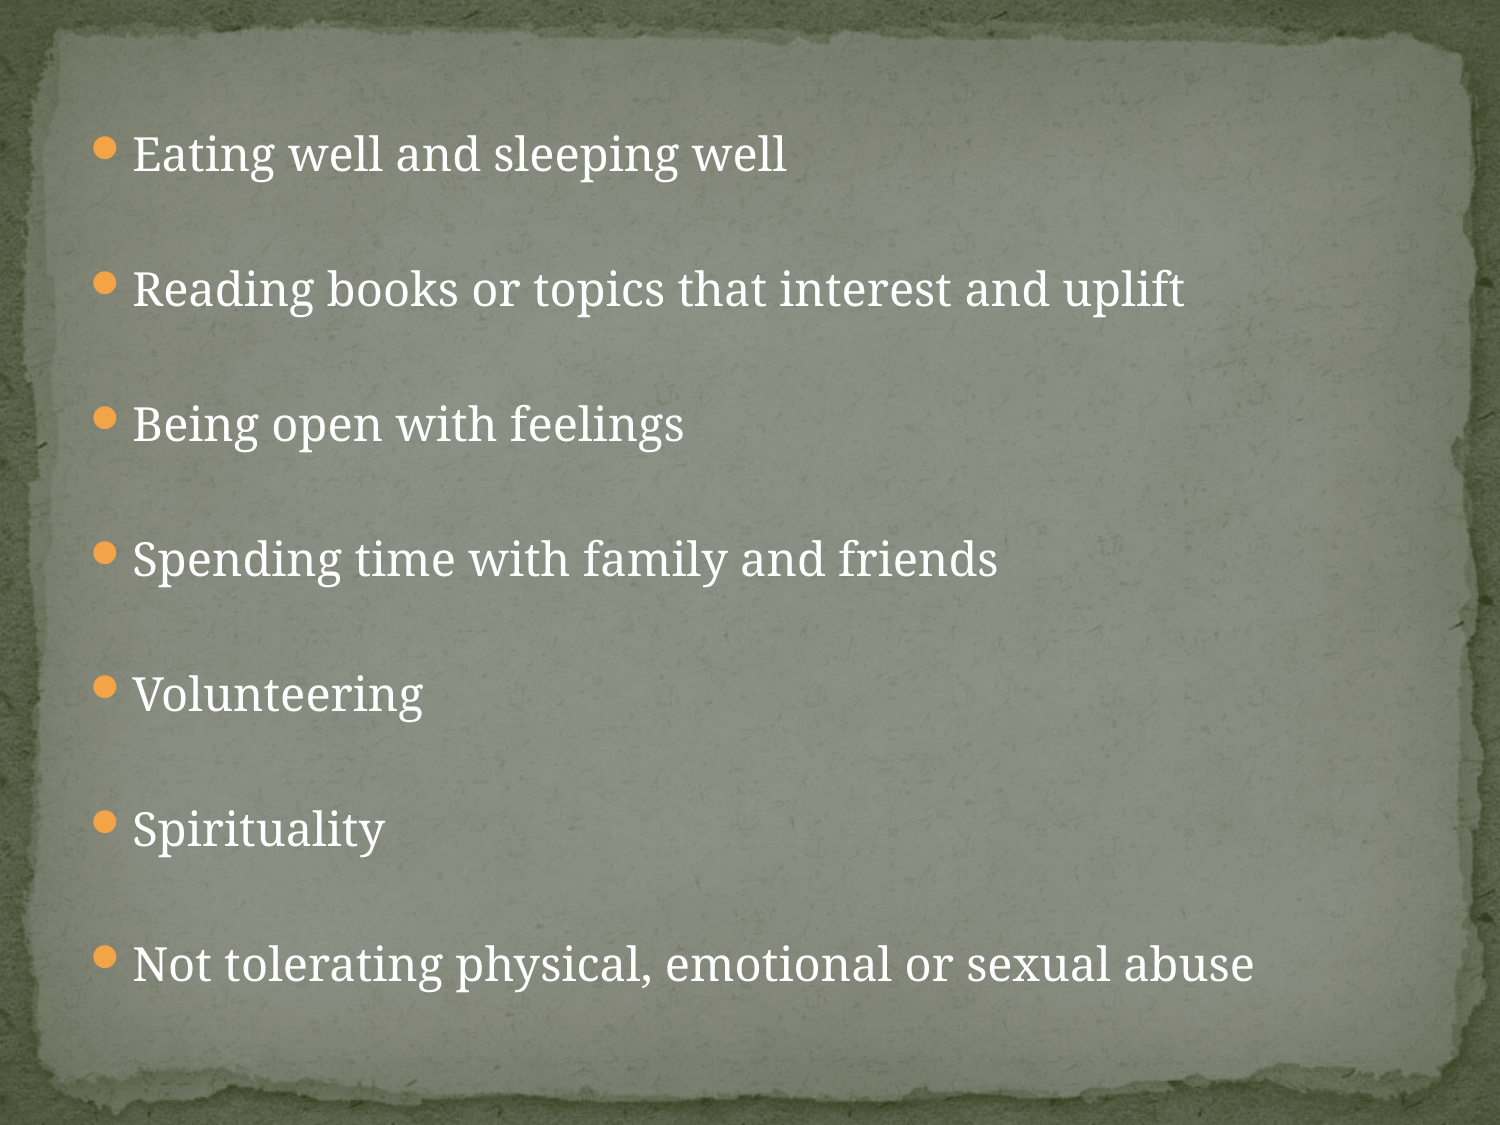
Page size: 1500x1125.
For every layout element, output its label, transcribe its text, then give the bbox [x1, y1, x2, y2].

list Eating well and sleeping well Reading books or topics that interest and uplift Being open with feelings Spending time with family and friends Volunteering Spirituality Not tolerating physical, emotional or sexual abuse [74, 116, 1426, 1001]
